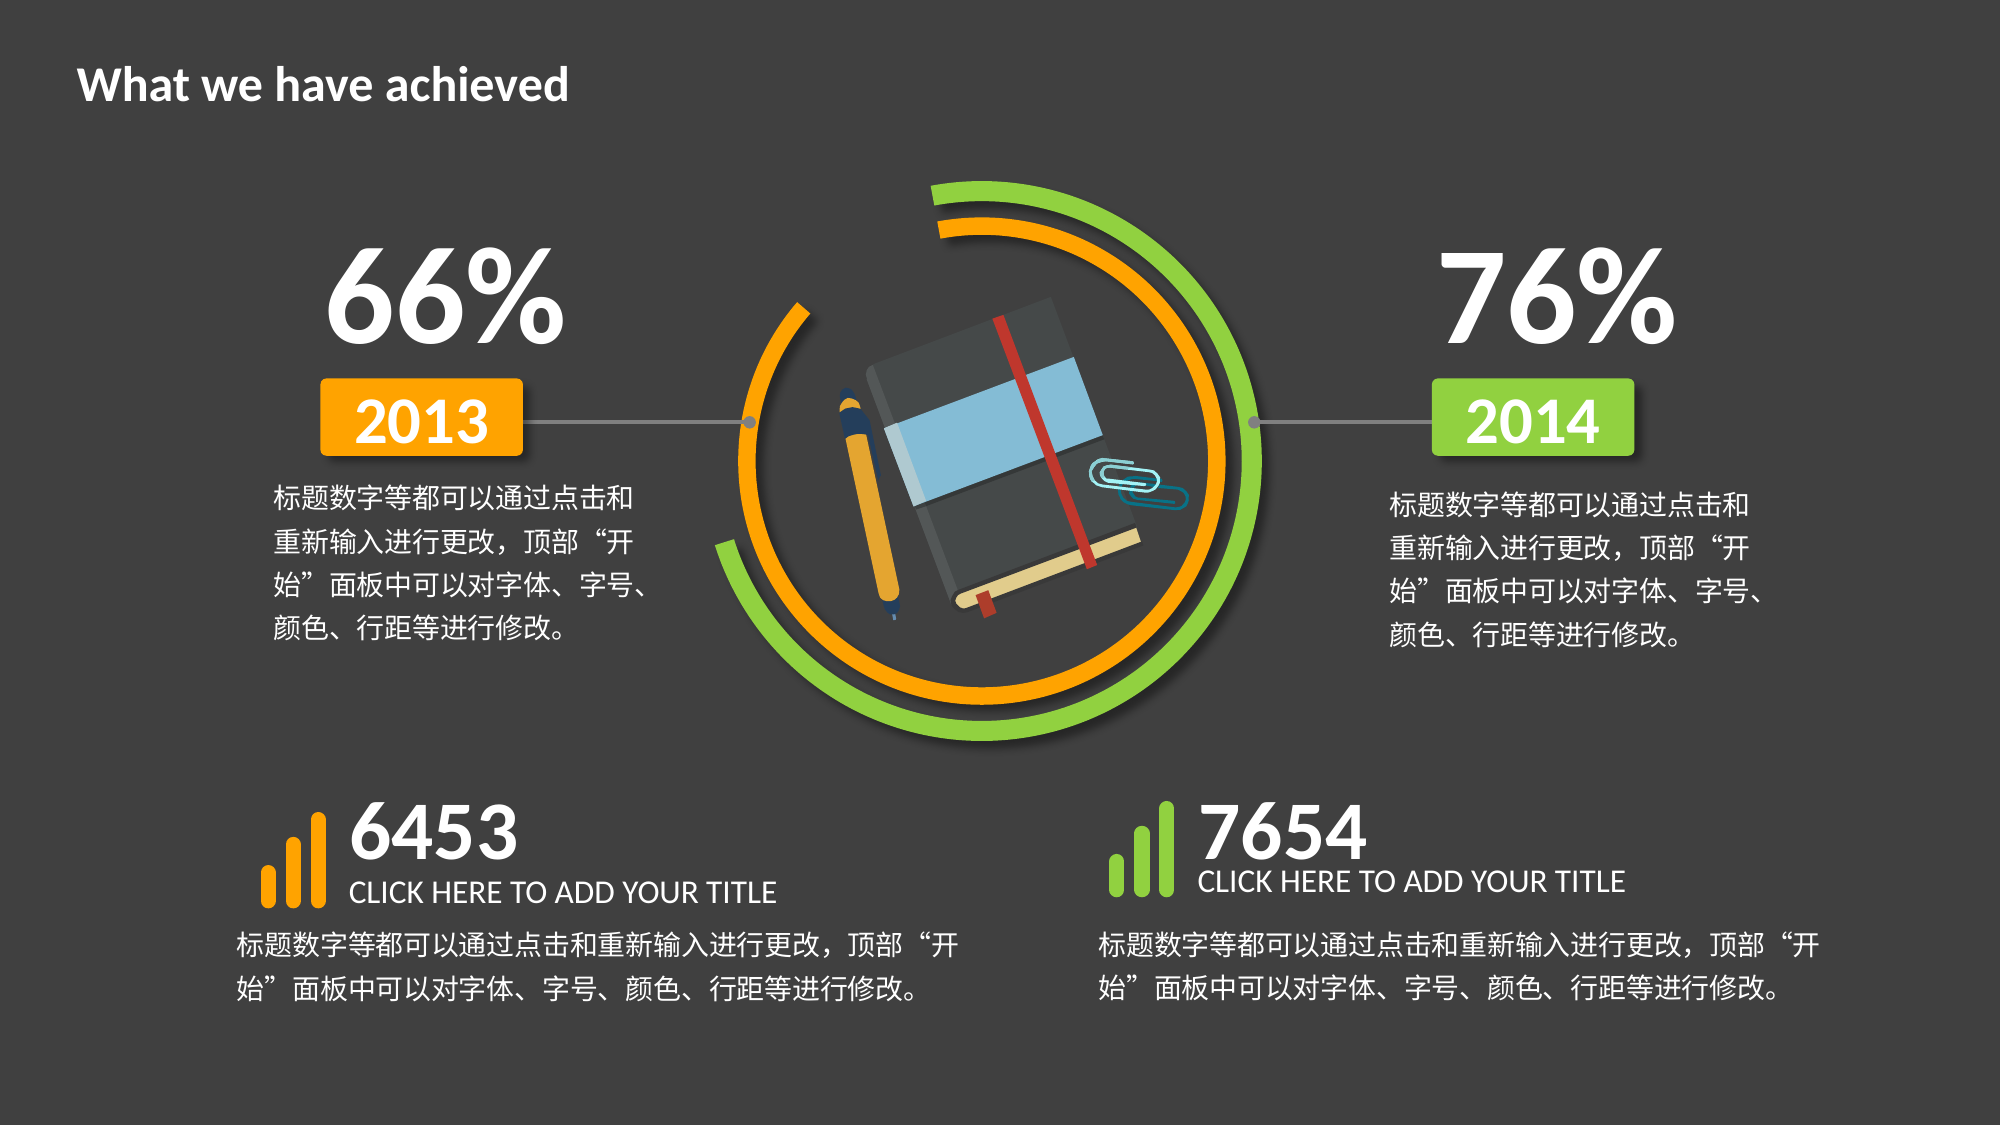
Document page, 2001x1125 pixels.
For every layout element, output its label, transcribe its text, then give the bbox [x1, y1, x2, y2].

text_box 标题数字等都可以通过点击和重新输入进行更改，顶部“开始”面板中可以对字体、字号、颜色、行距等进行修改。 [258, 463, 673, 652]
text_box 标题数字等都可以通过点击和重新输入进行更改，顶部“开始”面板中可以对字体、字号、颜色、行距等进行修改。 [1374, 470, 1788, 659]
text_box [221, 769, 982, 1014]
text_box [843, 663, 1121, 706]
text_box [936, 217, 1227, 660]
text_box [737, 300, 827, 651]
text_box 2013 [319, 380, 525, 457]
text_box 76% [1421, 197, 1694, 380]
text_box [827, 290, 1125, 663]
text_box 2014 [1430, 380, 1636, 457]
list What we have achieved [61, 41, 861, 130]
text_box [713, 180, 1263, 742]
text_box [1083, 769, 1844, 1013]
text_box 66% [310, 197, 582, 380]
